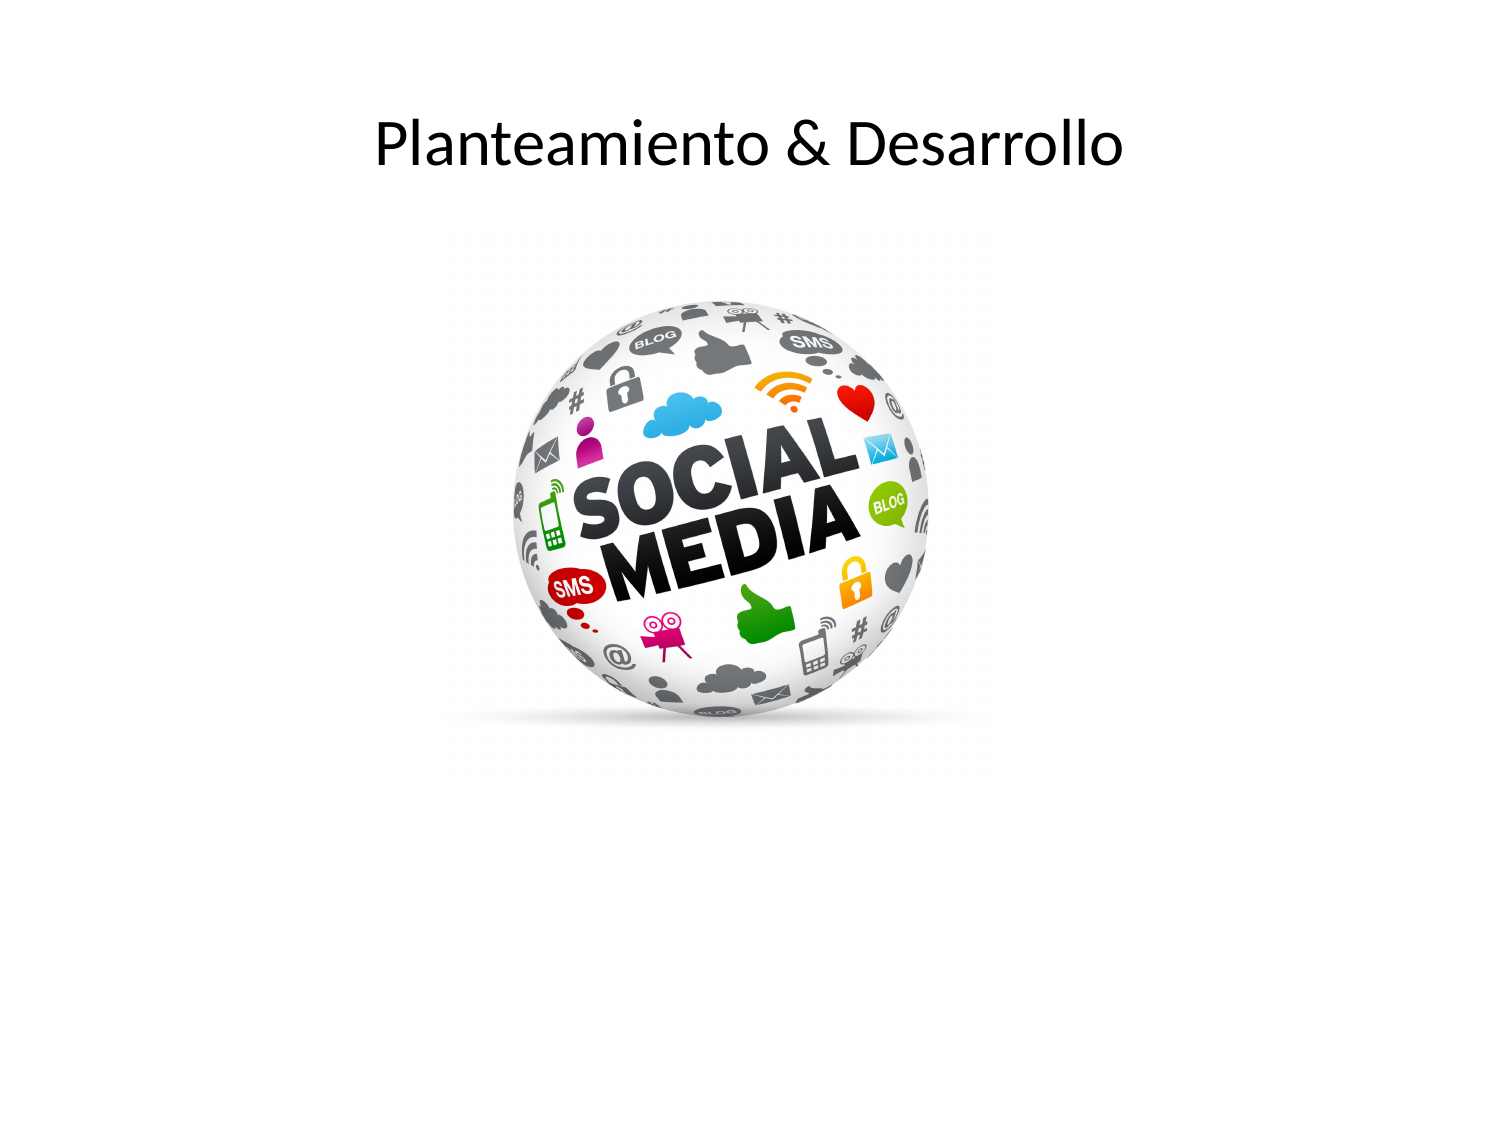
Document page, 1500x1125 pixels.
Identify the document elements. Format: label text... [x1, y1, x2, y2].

picture [439, 232, 995, 788]
title Planteamiento & Desarrollo [75, 45, 1425, 233]
